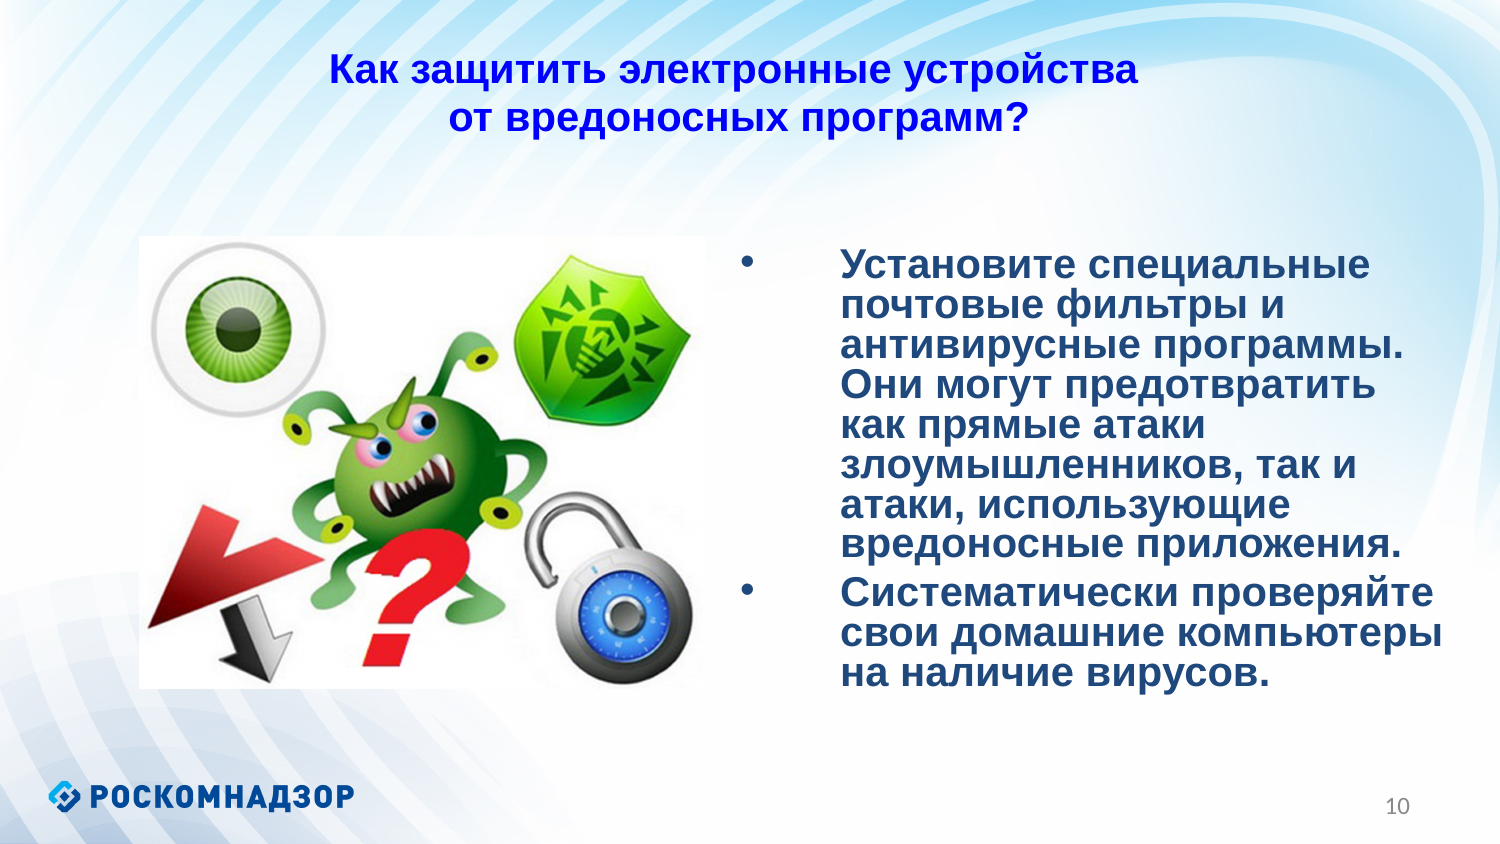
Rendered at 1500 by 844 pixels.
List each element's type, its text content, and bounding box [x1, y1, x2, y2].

text_box Установите специальные почтовые фильтры и антивирусные программы. Они могут предотвратить как прямые атаки злоумышленников, так и атаки, использующие вредоносные приложения. Систематически проверяйте свои домашние компьютеры на наличие вирусов. [725, 190, 1464, 756]
slide_number 10 [1074, 782, 1425, 828]
picture [0, 0, 1500, 844]
list Как защитить электронные устройства от вредоносных программ? [25, 43, 1454, 149]
